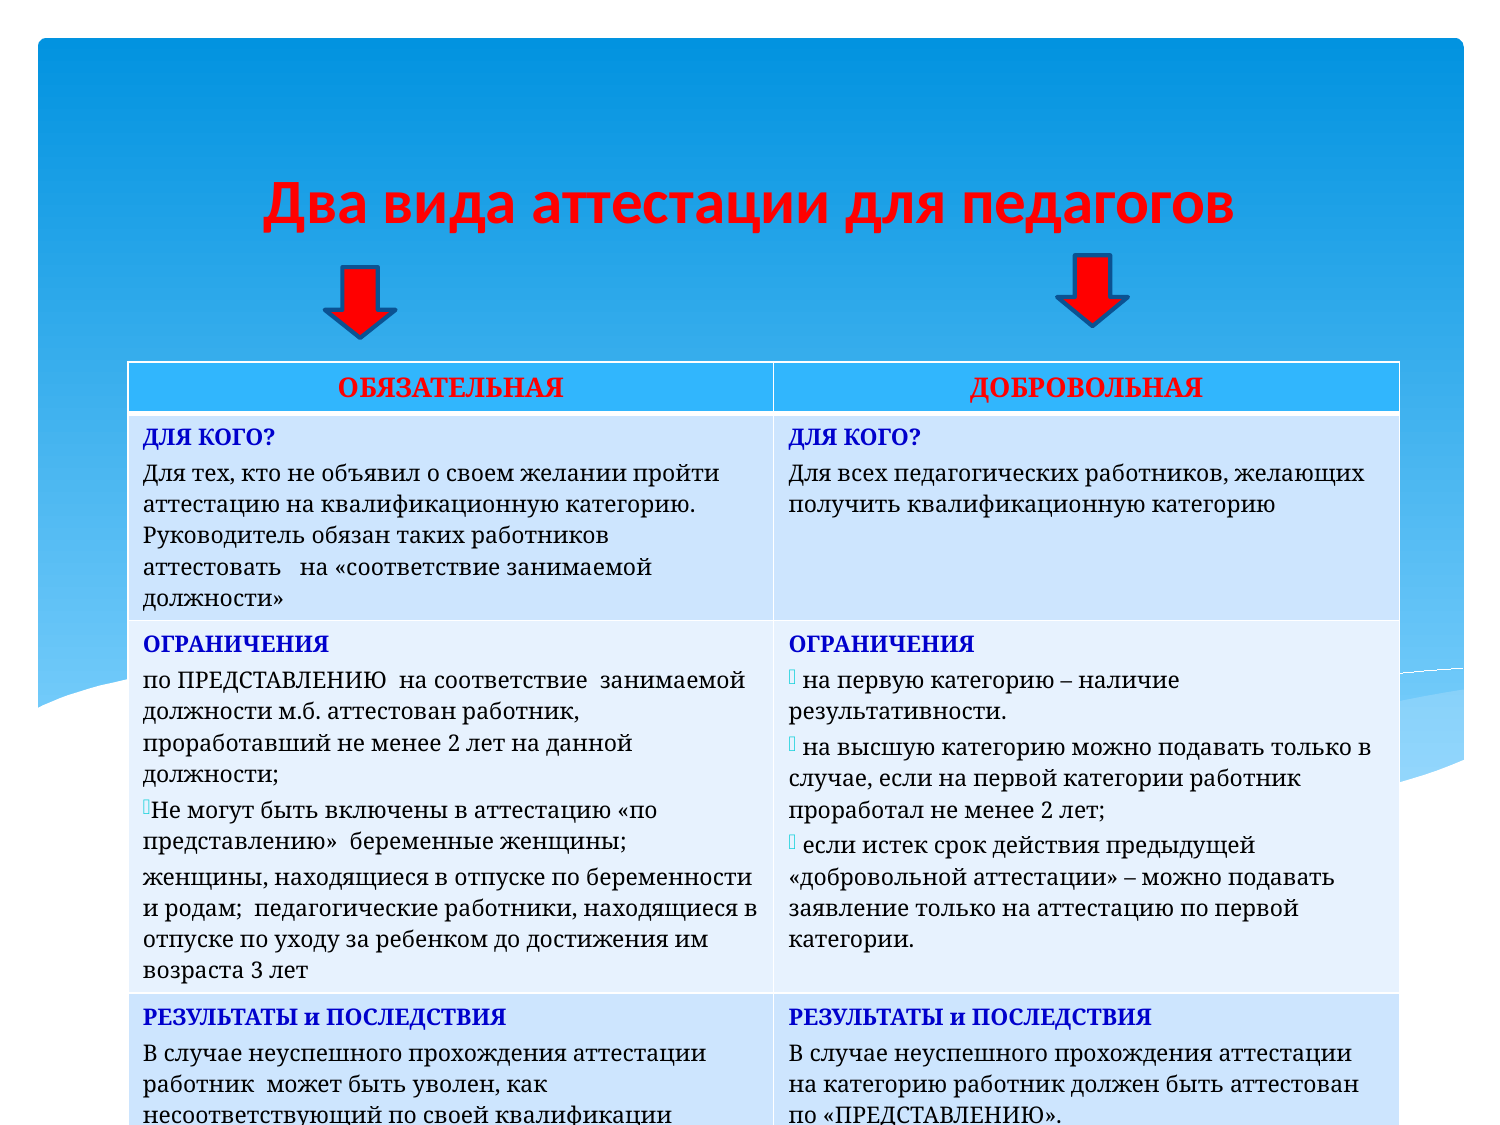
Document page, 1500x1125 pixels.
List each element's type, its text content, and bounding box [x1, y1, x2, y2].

table_cell ОГРАНИЧЕНИЯ на первую категорию – наличие результативности. на высшую категорию можно подавать только в случае, если на первой категории работник проработал не менее 2 лет; если истек срок действия предыдущей «добровольной аттестации» – можно подавать заявление только на аттестацию по первой категории. [774, 621, 1399, 992]
text_box [324, 267, 396, 338]
table_cell ДЛЯ КОГО? Для всех педагогических работников, желающих получить квалификационную категорию [774, 416, 1399, 620]
table_cell ДЛЯ КОГО? Для тех, кто не объявил о своем желании пройти аттестацию на квалификационную категорию. Руководитель обязан таких работников аттестовать на «соответствие занимаемой должности» [129, 416, 773, 620]
table_cell РЕЗУЛЬТАТЫ и ПОСЛЕДСТВИЯ В случае неуспешного прохождения аттестации работник может быть уволен, как несоответствующий по своей квалификации занимаемой должности ( ст. 81 ТК) [129, 994, 773, 1125]
table_cell РЕЗУЛЬТАТЫ и ПОСЛЕДСТВИЯ В случае неуспешного прохождения аттестации на категорию работник должен быть аттестован по «ПРЕДСТАВЛЕНИЮ». [774, 994, 1399, 1125]
table_header ДОБРОВОЛЬНАЯ [774, 363, 1399, 411]
table_cell ОГРАНИЧЕНИЯ по ПРЕДСТАВЛЕНИЮ на соответствие занимаемой должности м.б. аттестован работник, проработавший не менее 2 лет на данной должности; Не могут быть включены в аттестацию «по представлению» беременные женщины; женщины, находящиеся в отпуске по беременности и родам; педагогические работники, находящиеся в отпуске по уходу за ребенком до достижения им возраста 3 лет [129, 621, 773, 992]
table_header ОБЯЗАТЕЛЬНАЯ [129, 363, 773, 411]
list Два вида аттестации для педагогов [224, 90, 1278, 244]
text_box [1057, 255, 1128, 327]
